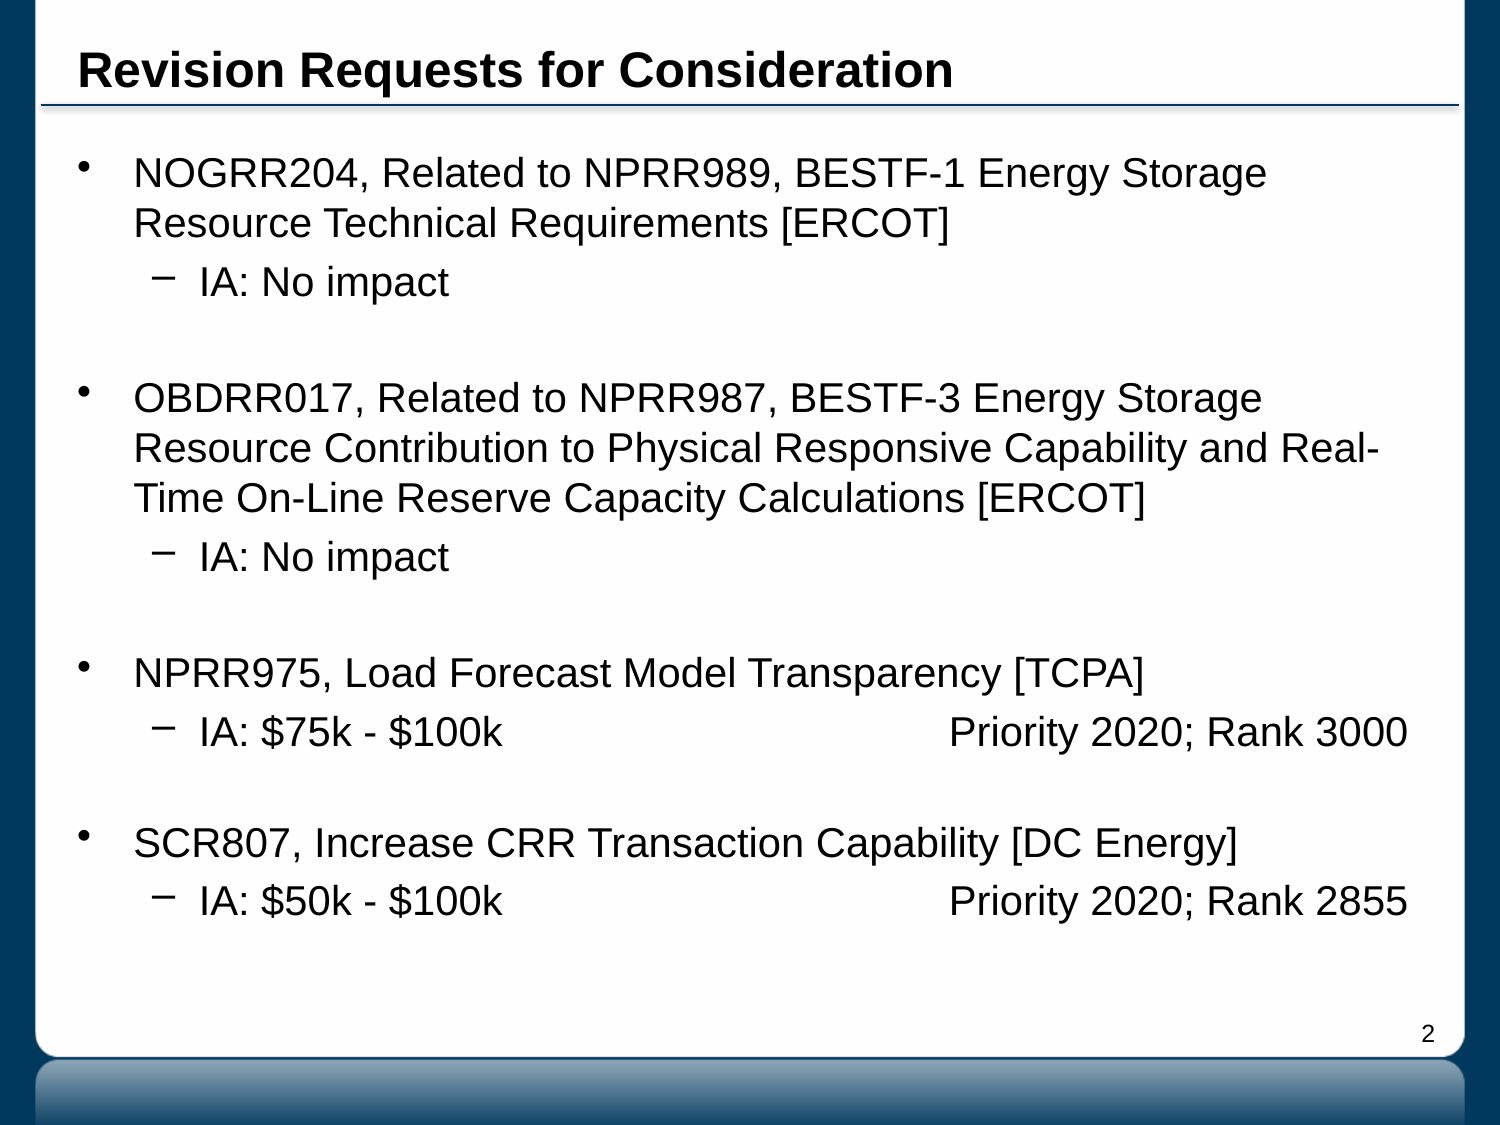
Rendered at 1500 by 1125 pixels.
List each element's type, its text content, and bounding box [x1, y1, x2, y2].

picture [35, 0, 1465, 1125]
text_box NOGRR204, Related to NPRR989, BESTF-1 Energy Storage Resource Technical Requirements [ERCOT] IA: No impact OBDRR017, Related to NPRR987, BESTF-3 Energy Storage Resource Contribution to Physical Responsive Capability and Real-Time On-Line Reserve Capacity Calculations [ERCOT] IA: No impact NPRR975, Load Forecast Model Transparency [TCPA] IA: $75k - $100k Priority 2020; Rank 3000 SCR807, Increase CRR Transaction Capability [DC Energy] IA: $50k - $100k Priority 2020; Rank 2855 [62, 138, 1450, 1049]
title Revision Requests for Consideration [62, 29, 1450, 106]
